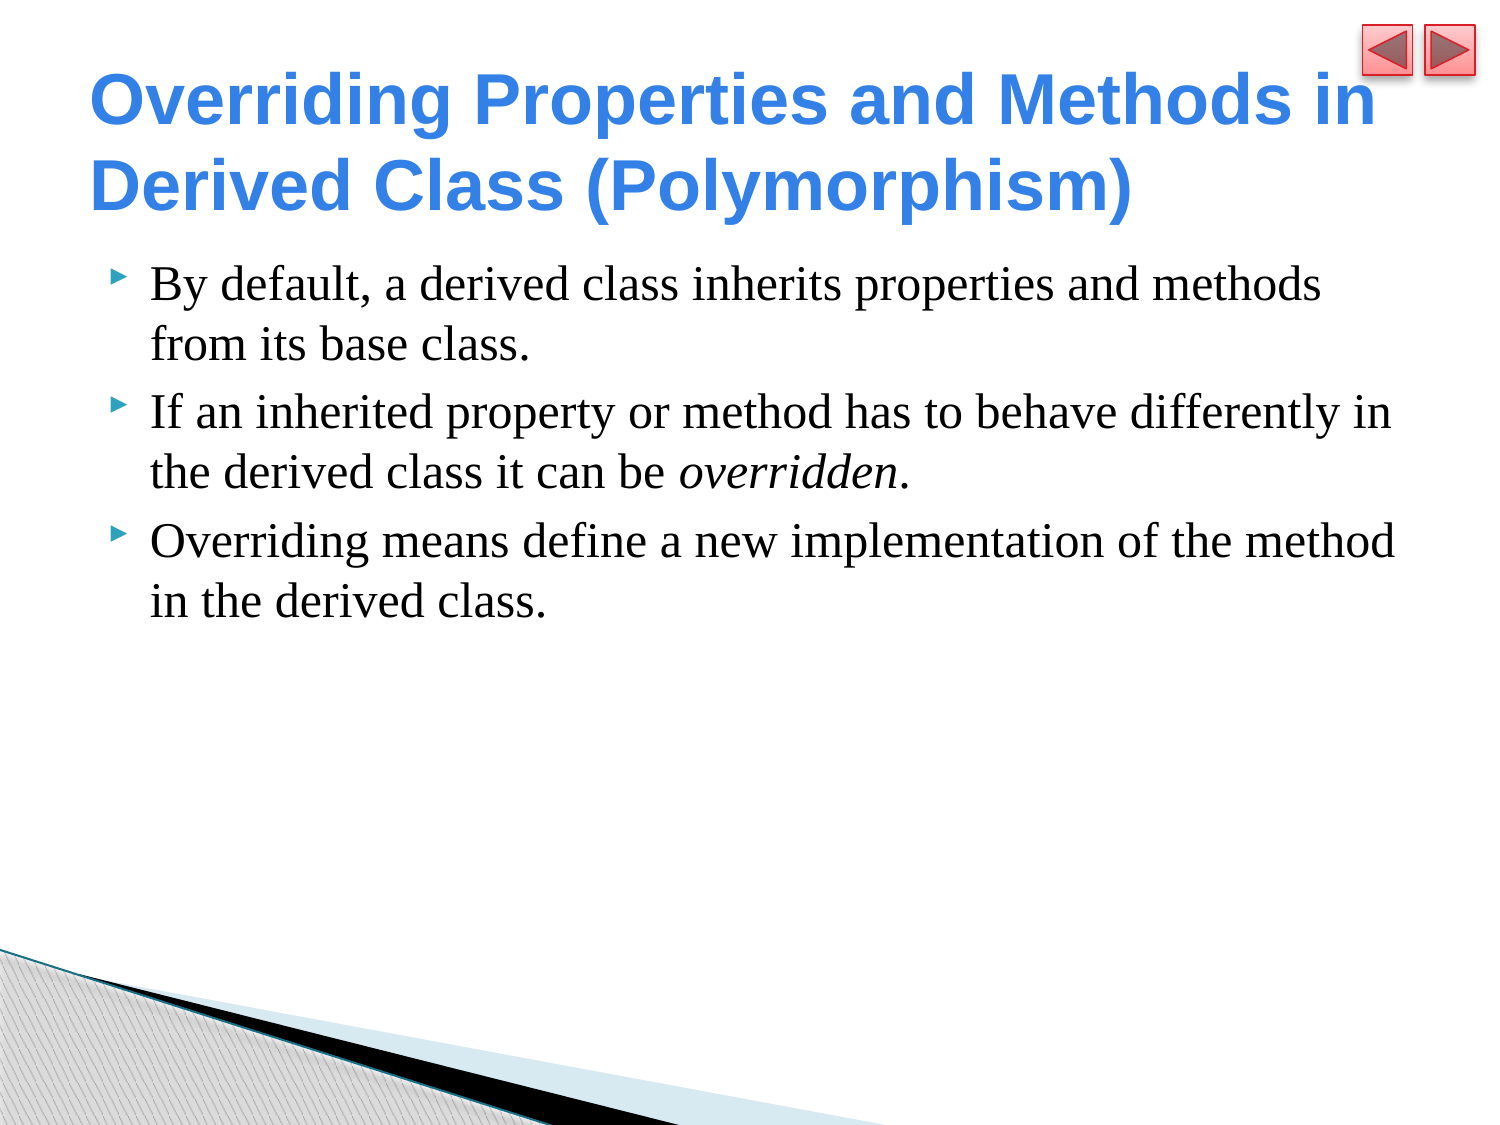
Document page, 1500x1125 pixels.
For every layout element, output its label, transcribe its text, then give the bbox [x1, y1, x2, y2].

list By default, a derived class inherits properties and methods from its base class. If an inherited property or method has to behave differently in the derived class it can be overridden. Overriding means define a new implementation of the method in the derived class. [74, 242, 1426, 986]
title Overriding Properties and Methods in Derived Class (Polymorphism) [75, 45, 1425, 233]
